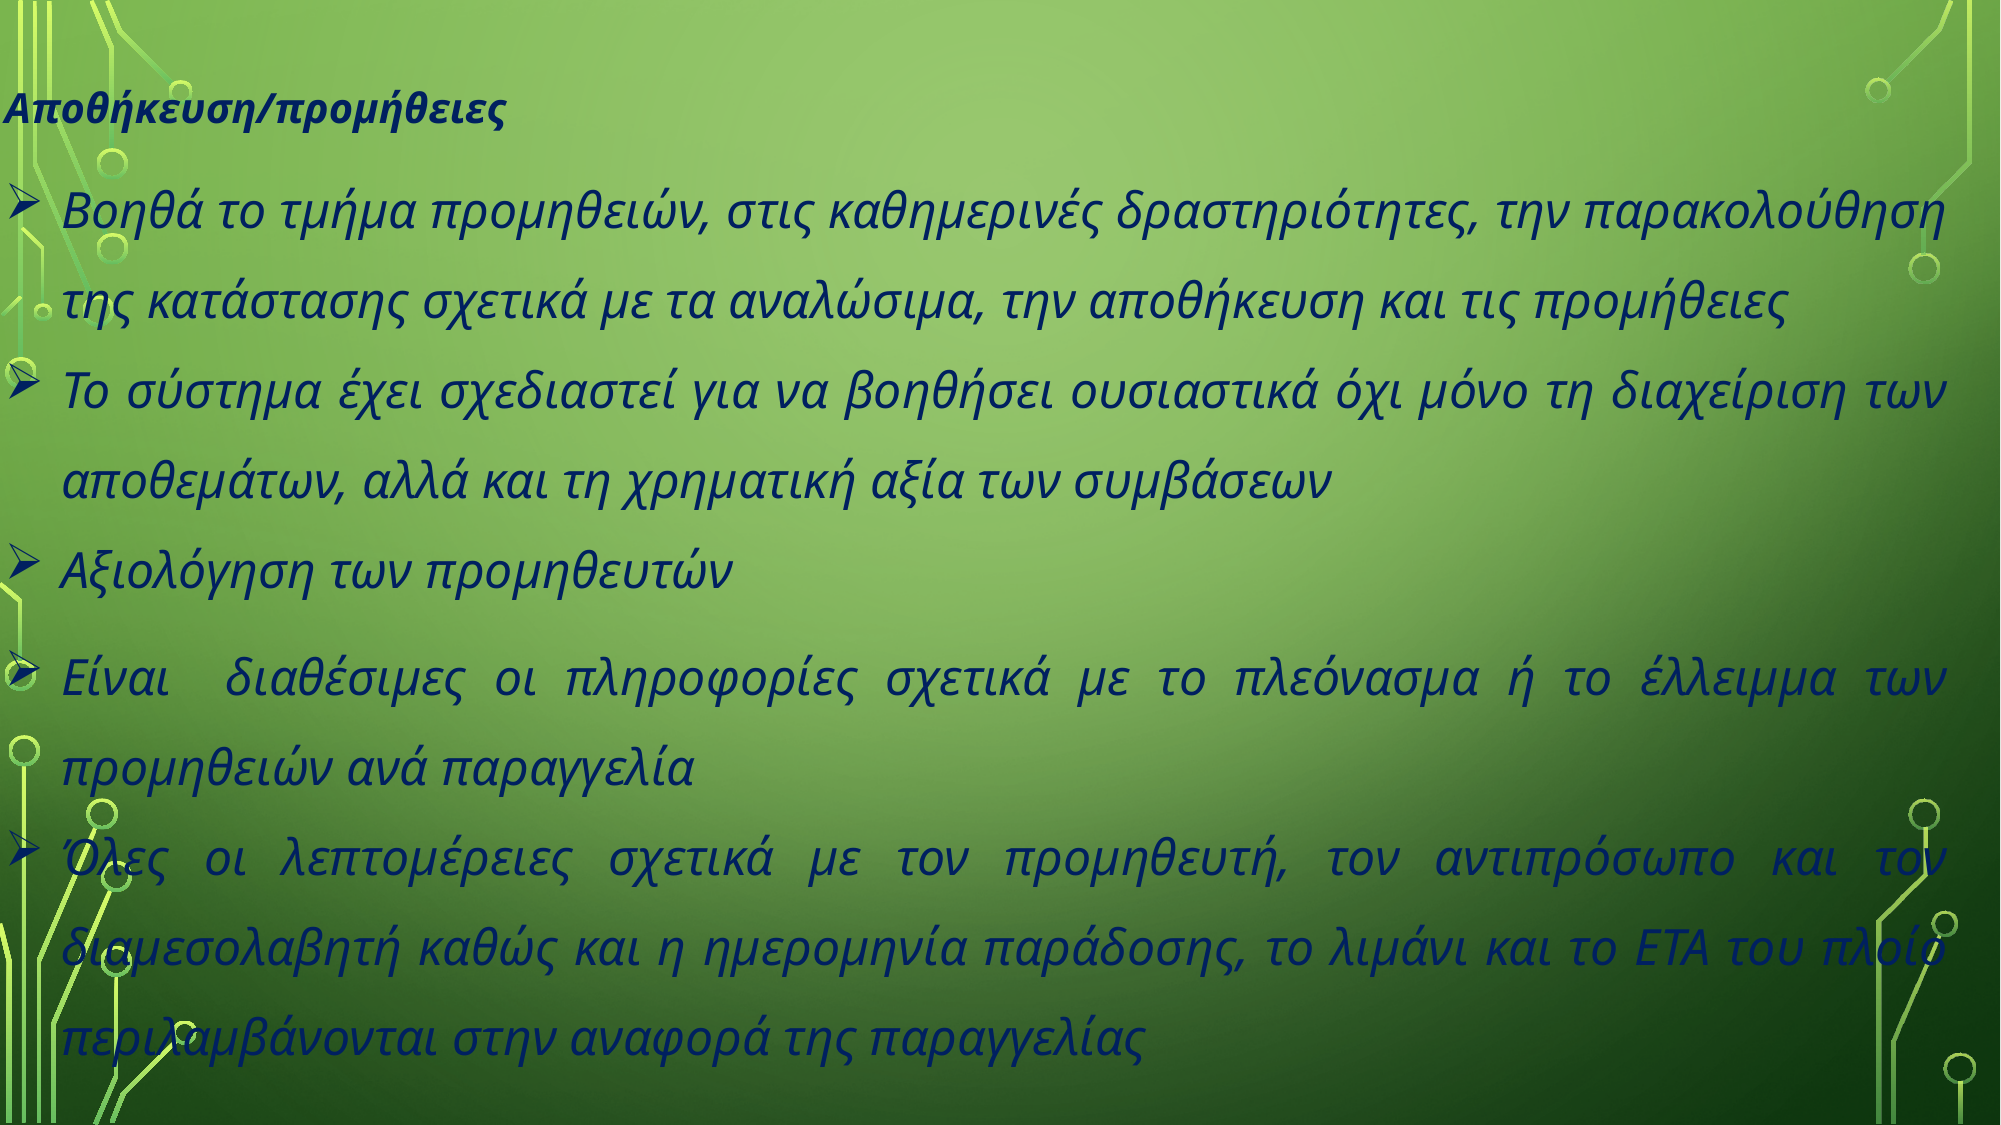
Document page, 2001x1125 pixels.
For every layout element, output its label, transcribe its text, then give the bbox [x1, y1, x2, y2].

text_box Αποθήκευση/προμήθειες Βοηθά το τμήμα προμηθειών, στις καθημερινές δραστηριότητες, την παρακολούθηση της κατάστασης σχετικά με τα αναλώσιμα, την αποθήκευση και τις προμήθειες Το σύστημα έχει σχεδιαστεί για να βοηθήσει ουσιαστικά όχι μόνο τη διαχείριση των αποθεμάτων, αλλά και τη χρηματική αξία των συμβάσεων Αξιολόγηση των προμηθευτών Είναι διαθέσιμες οι πληροφορίες σχετικά με το πλεόνασμα ή το έλλειμμα των προμηθειών ανά παραγγελία Όλες οι λεπτομέρειες σχετικά με τον προμηθευτή, τον αντιπρόσωπο και τον διαμεσολαβητή καθώς και η ημερομηνία παράδοσης, το λιμάνι και το ΕΤΑ του πλοίο περιλαμβάνονται στην αναφορά της παραγγελίας [0, 70, 1963, 1073]
